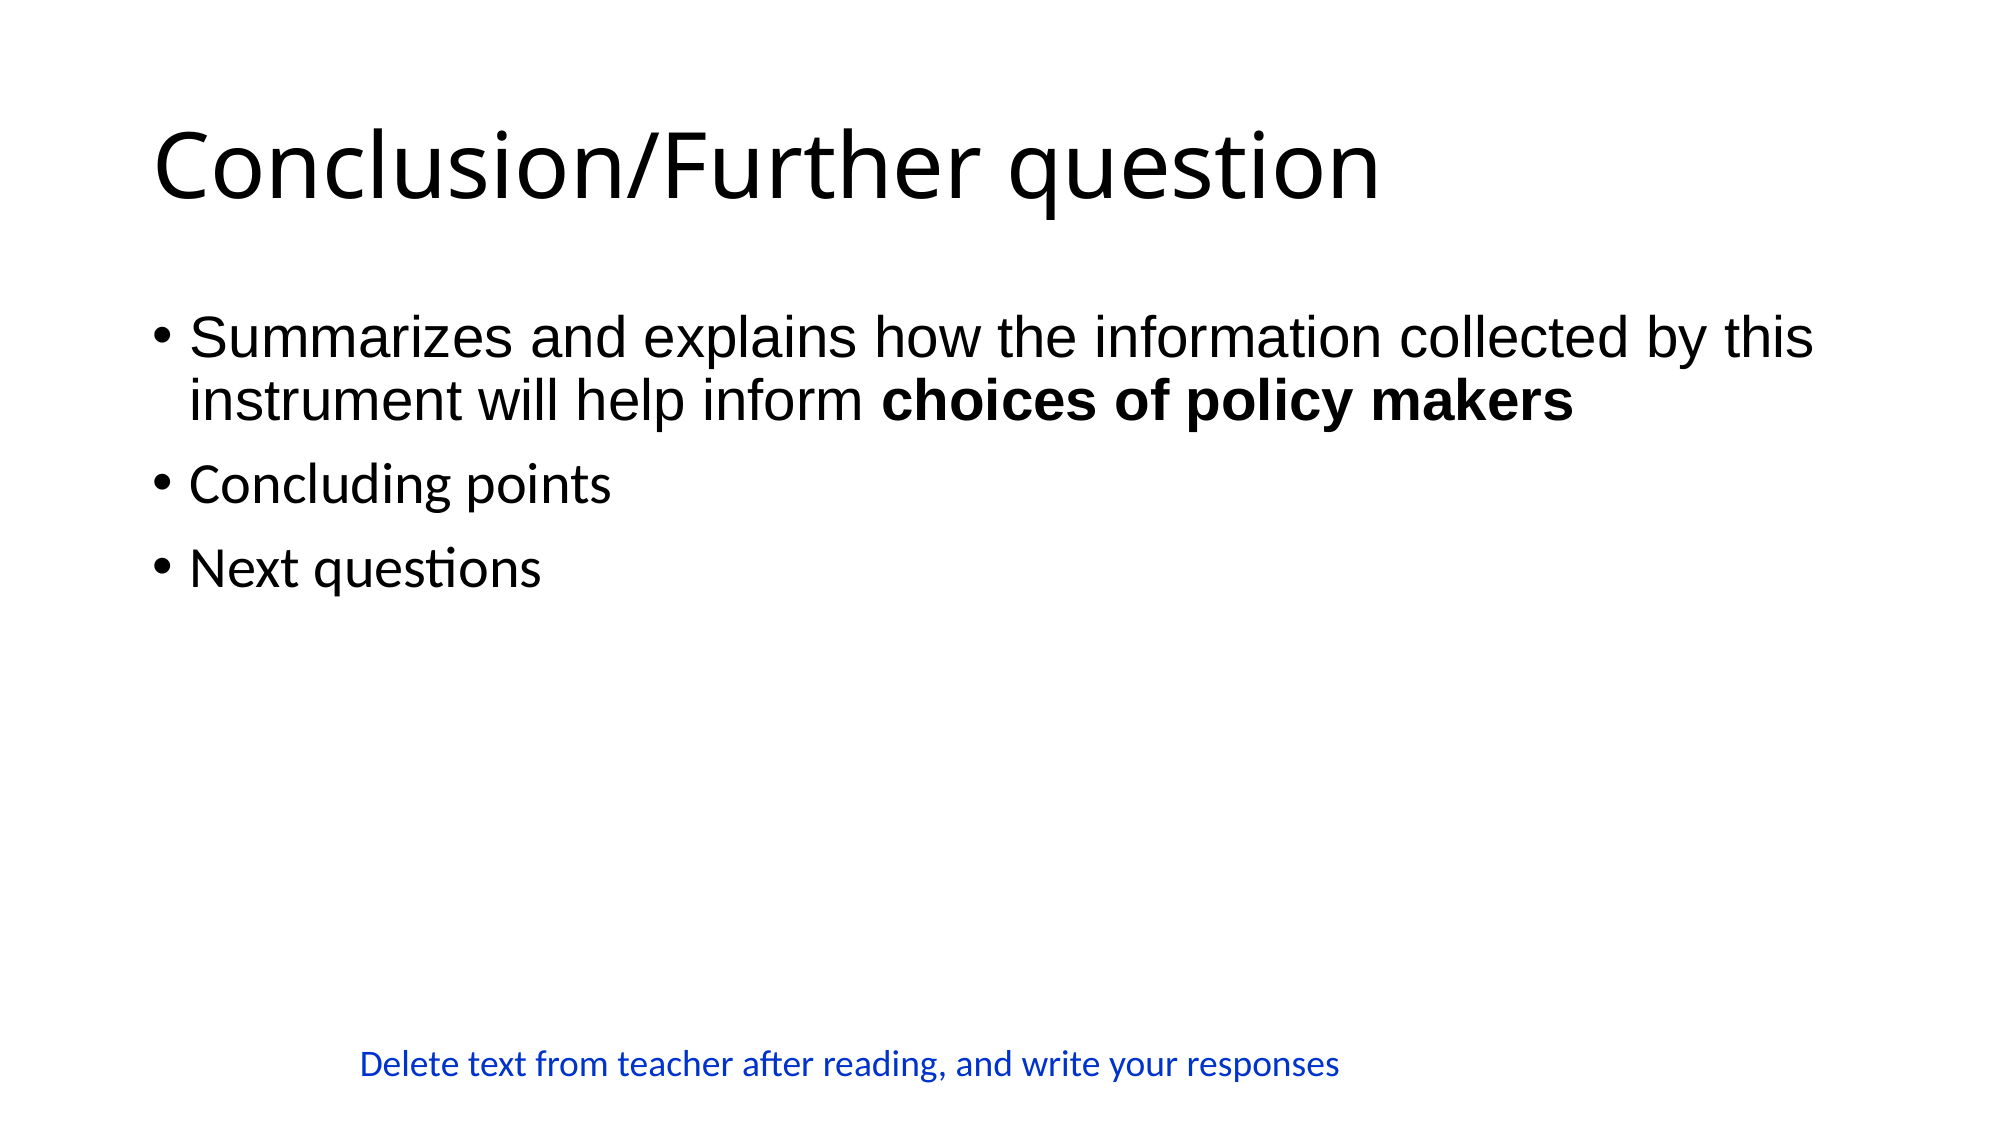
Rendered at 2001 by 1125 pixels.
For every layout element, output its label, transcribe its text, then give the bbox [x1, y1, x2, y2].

text_box Delete text from teacher after reading, and write your responses [345, 1031, 1357, 1092]
list Summarizes and explains how the information collected by this instrument will help inform choices of policy makers Concluding points Next questions [137, 299, 1863, 658]
title Conclusion/Further question [137, 59, 1863, 278]
